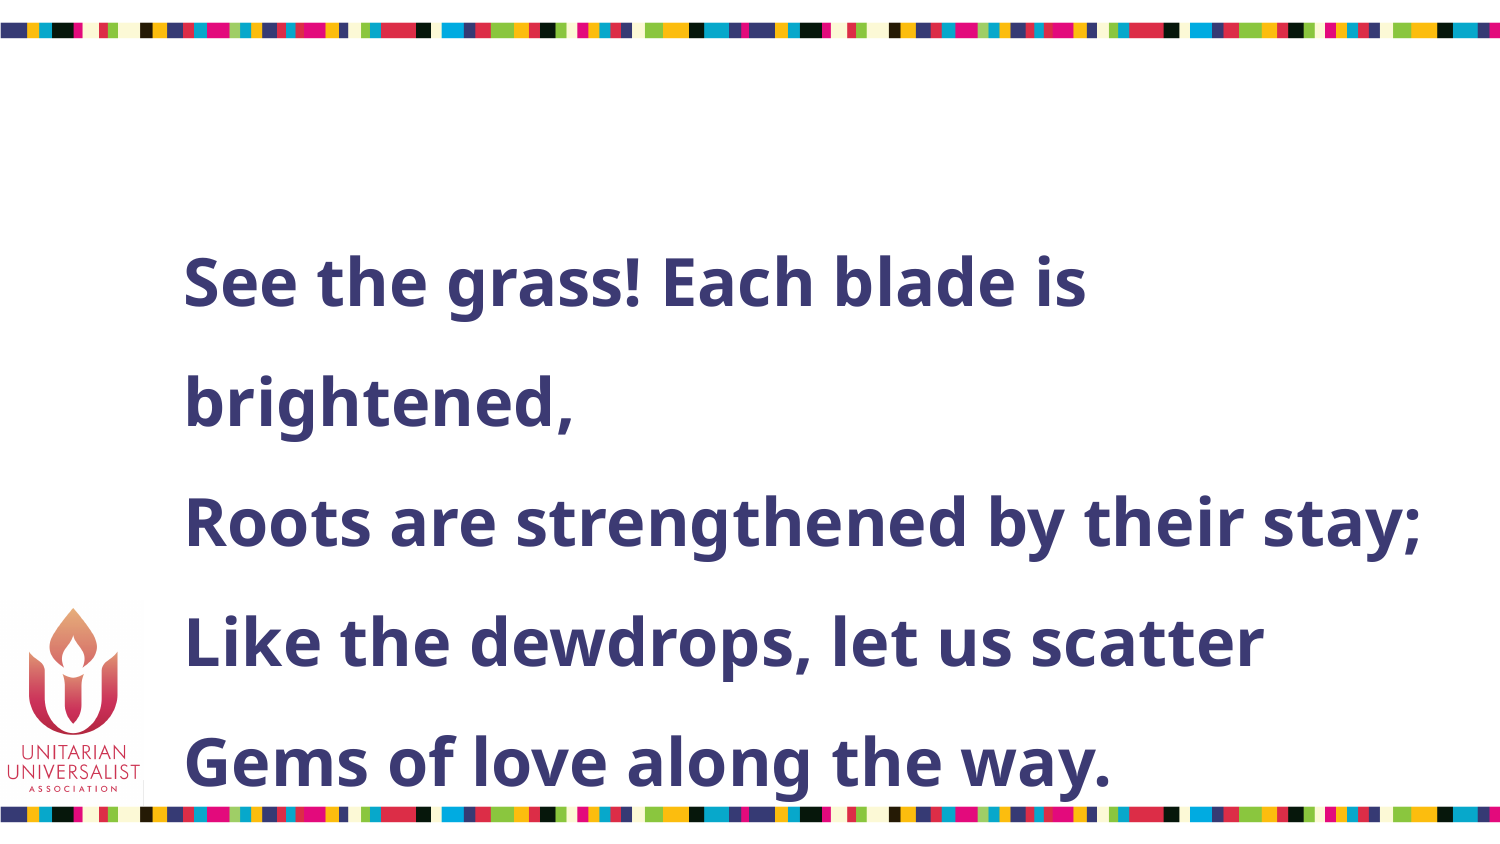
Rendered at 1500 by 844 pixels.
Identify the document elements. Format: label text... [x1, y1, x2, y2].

picture [0, 600, 1500, 824]
picture [0, 22, 1500, 40]
text_box See the grass! Each blade is brightened, Roots are strengthened by their stay; Like the dewdrops, let us scatter Gems of love along the way. [168, 184, 1500, 806]
